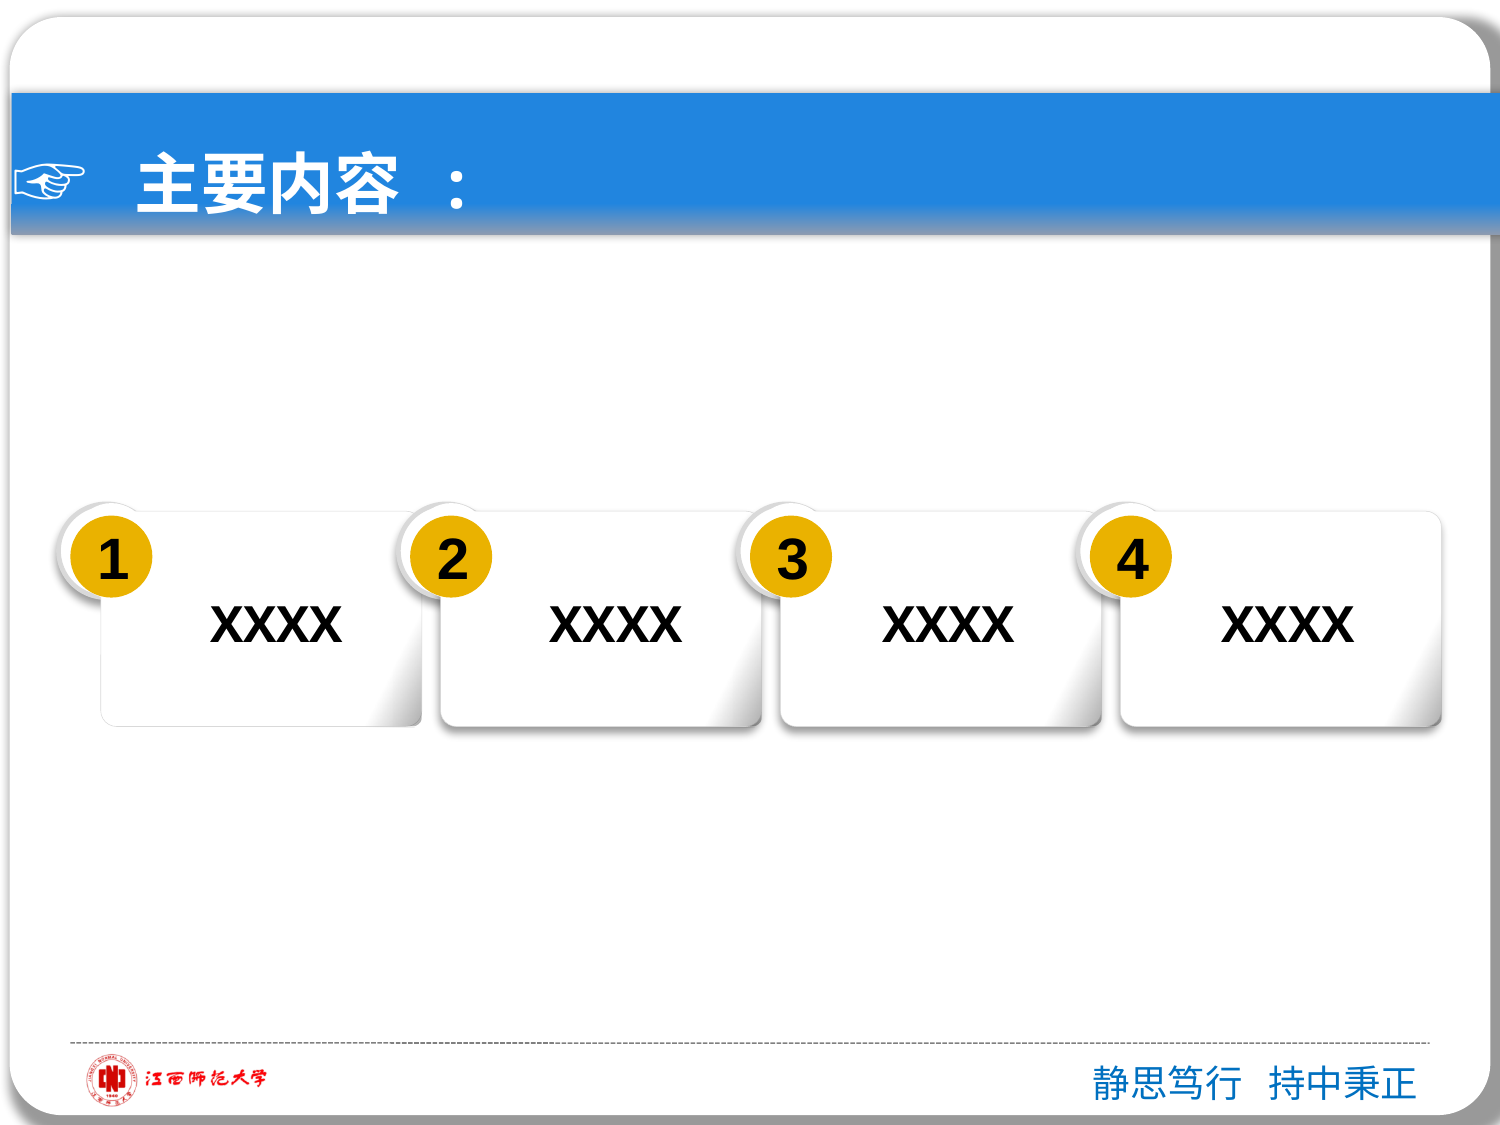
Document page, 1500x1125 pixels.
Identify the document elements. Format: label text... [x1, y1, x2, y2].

picture [82, 1046, 270, 1113]
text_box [737, 503, 1076, 728]
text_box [1077, 503, 1442, 728]
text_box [58, 503, 397, 728]
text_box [398, 503, 736, 728]
text_box ☞ 主要内容 : [0, 126, 482, 232]
text_box [10, 92, 1500, 236]
